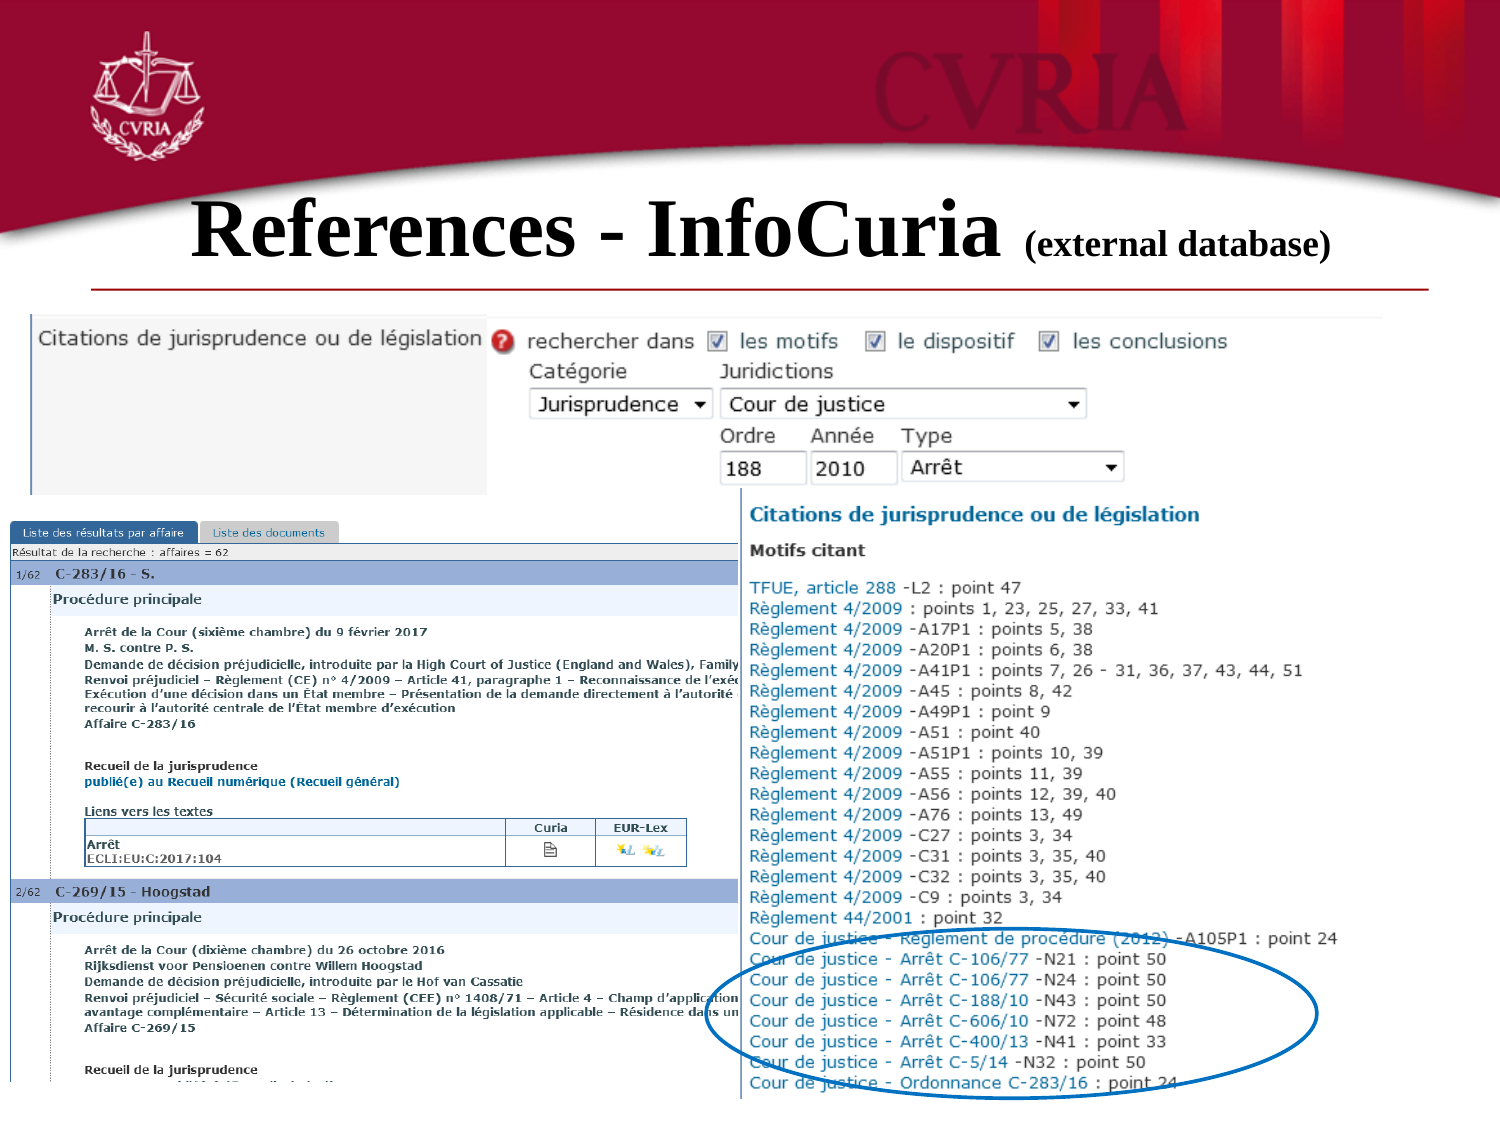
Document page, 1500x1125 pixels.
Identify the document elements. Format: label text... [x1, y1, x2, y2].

picture [2, 313, 1491, 1099]
picture [0, 0, 1500, 257]
title References - InfoCuria (external database) [123, 184, 1399, 291]
